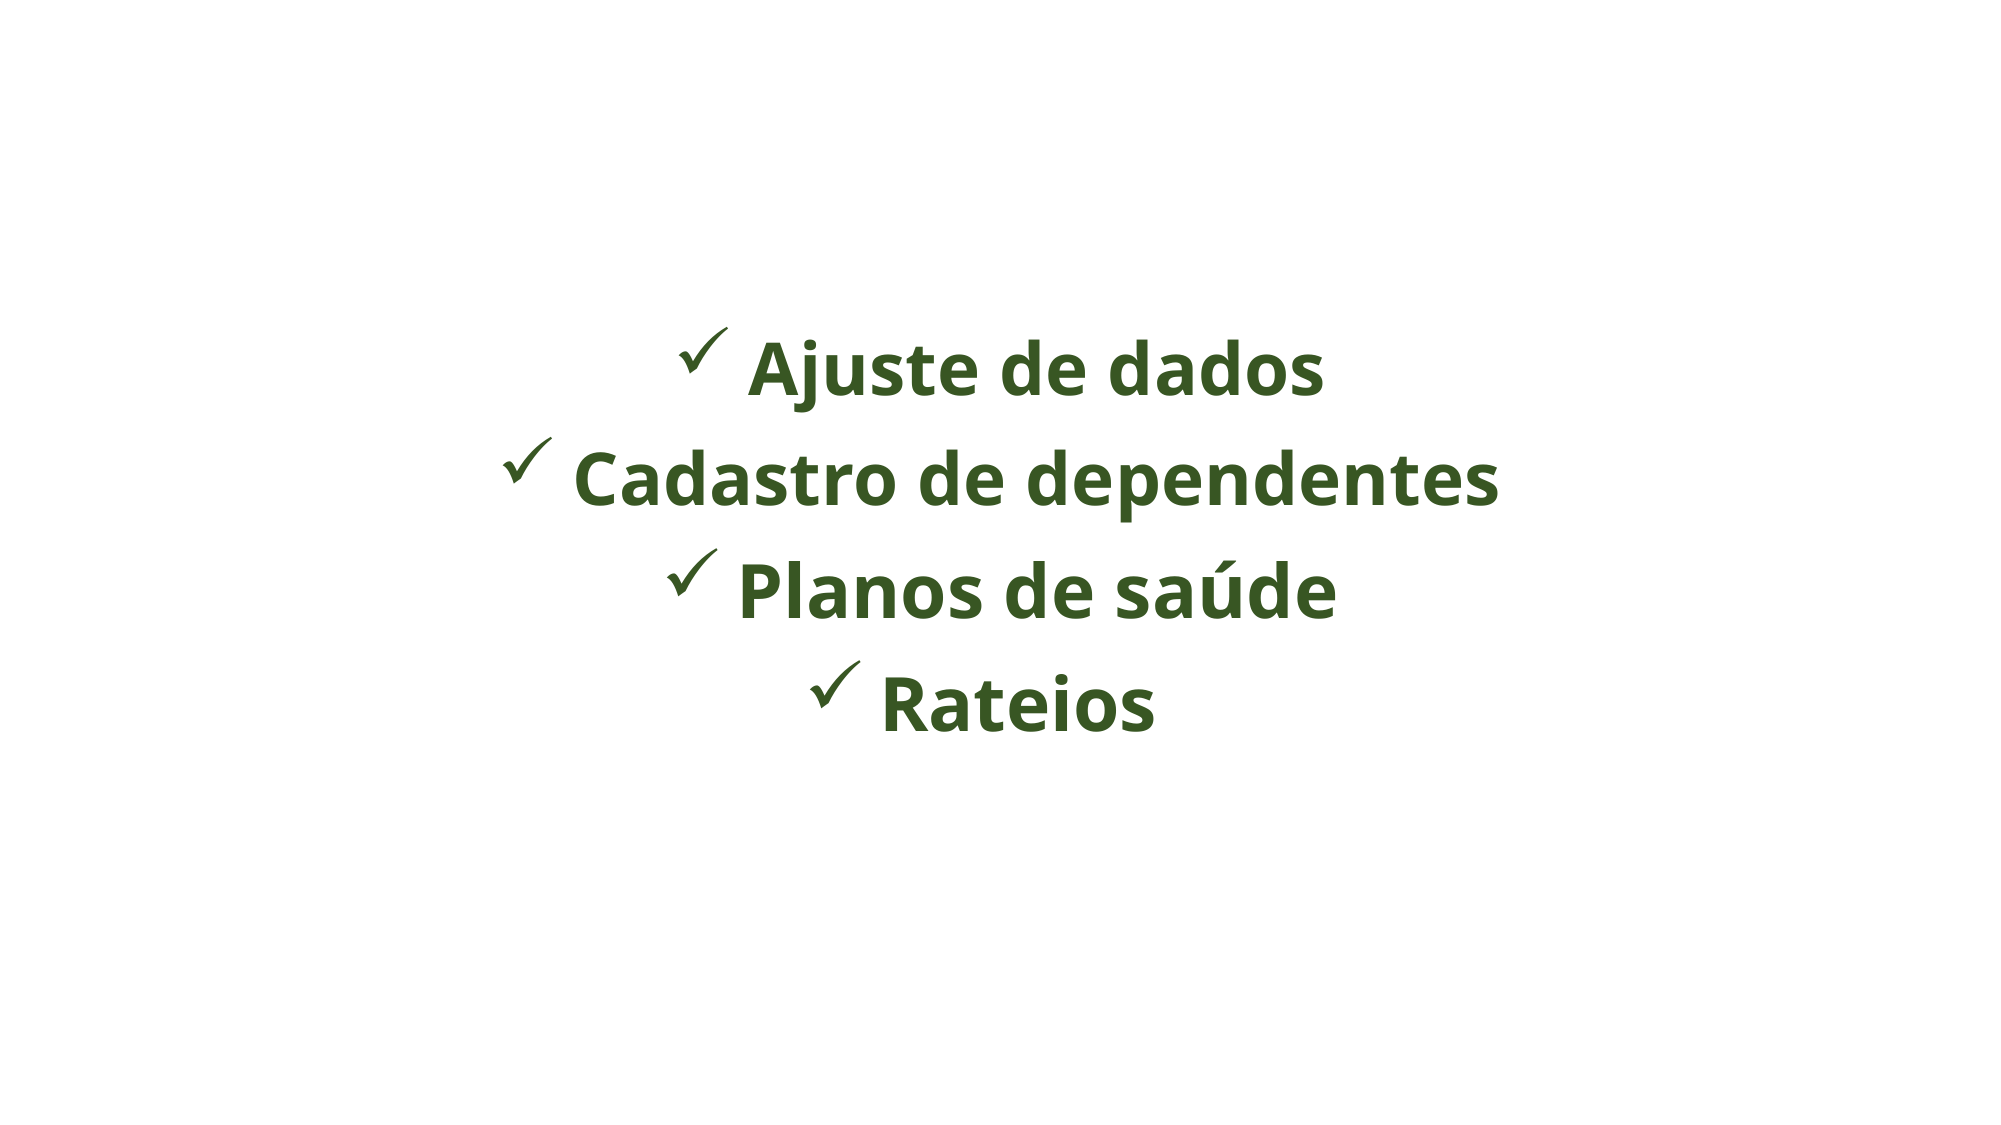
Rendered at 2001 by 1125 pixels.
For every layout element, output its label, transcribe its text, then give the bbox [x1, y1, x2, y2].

text_box Ajuste de dados Cadastro de dependentes Planos de saúde Rateios [0, 309, 2000, 754]
